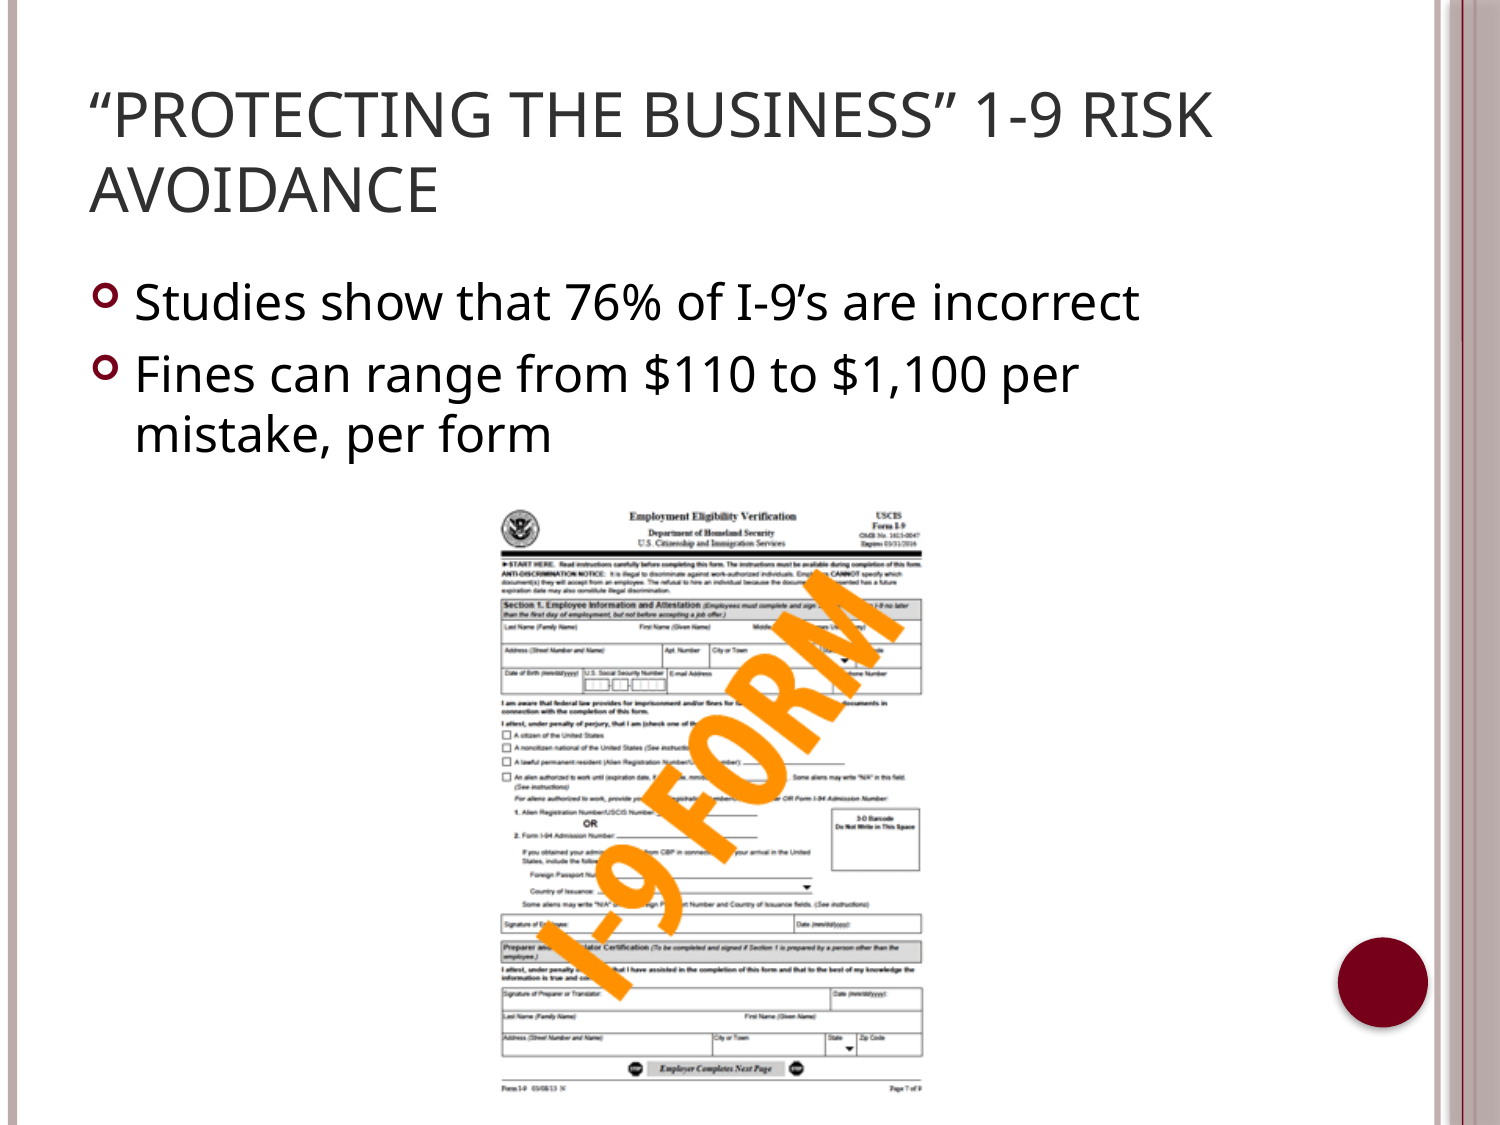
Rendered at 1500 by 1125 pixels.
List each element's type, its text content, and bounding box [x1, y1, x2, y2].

title “Protecting The Business” 1-9 Risk Avoidance [75, 45, 1300, 233]
list Studies show that 76% of I-9’s are incorrect Fines can range from $110 to $1,100 per mistake, per form [75, 262, 1300, 1062]
picture [474, 499, 945, 1101]
